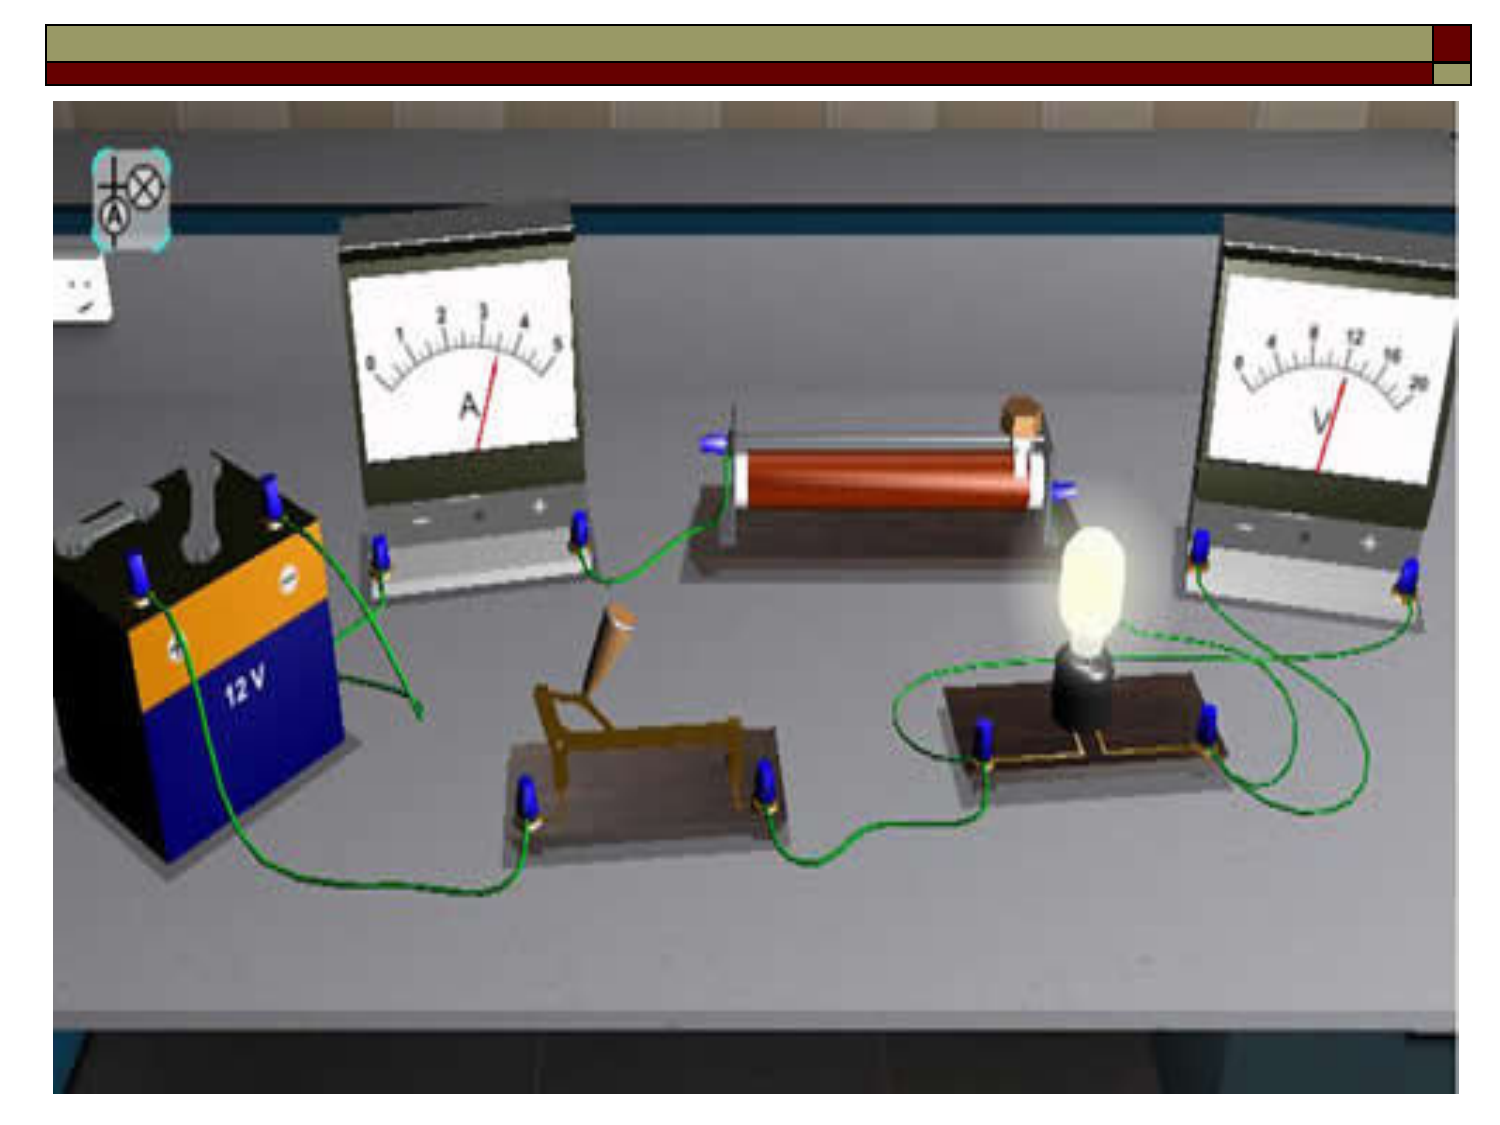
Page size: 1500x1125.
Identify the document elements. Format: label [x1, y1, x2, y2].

picture [52, 101, 1459, 1095]
